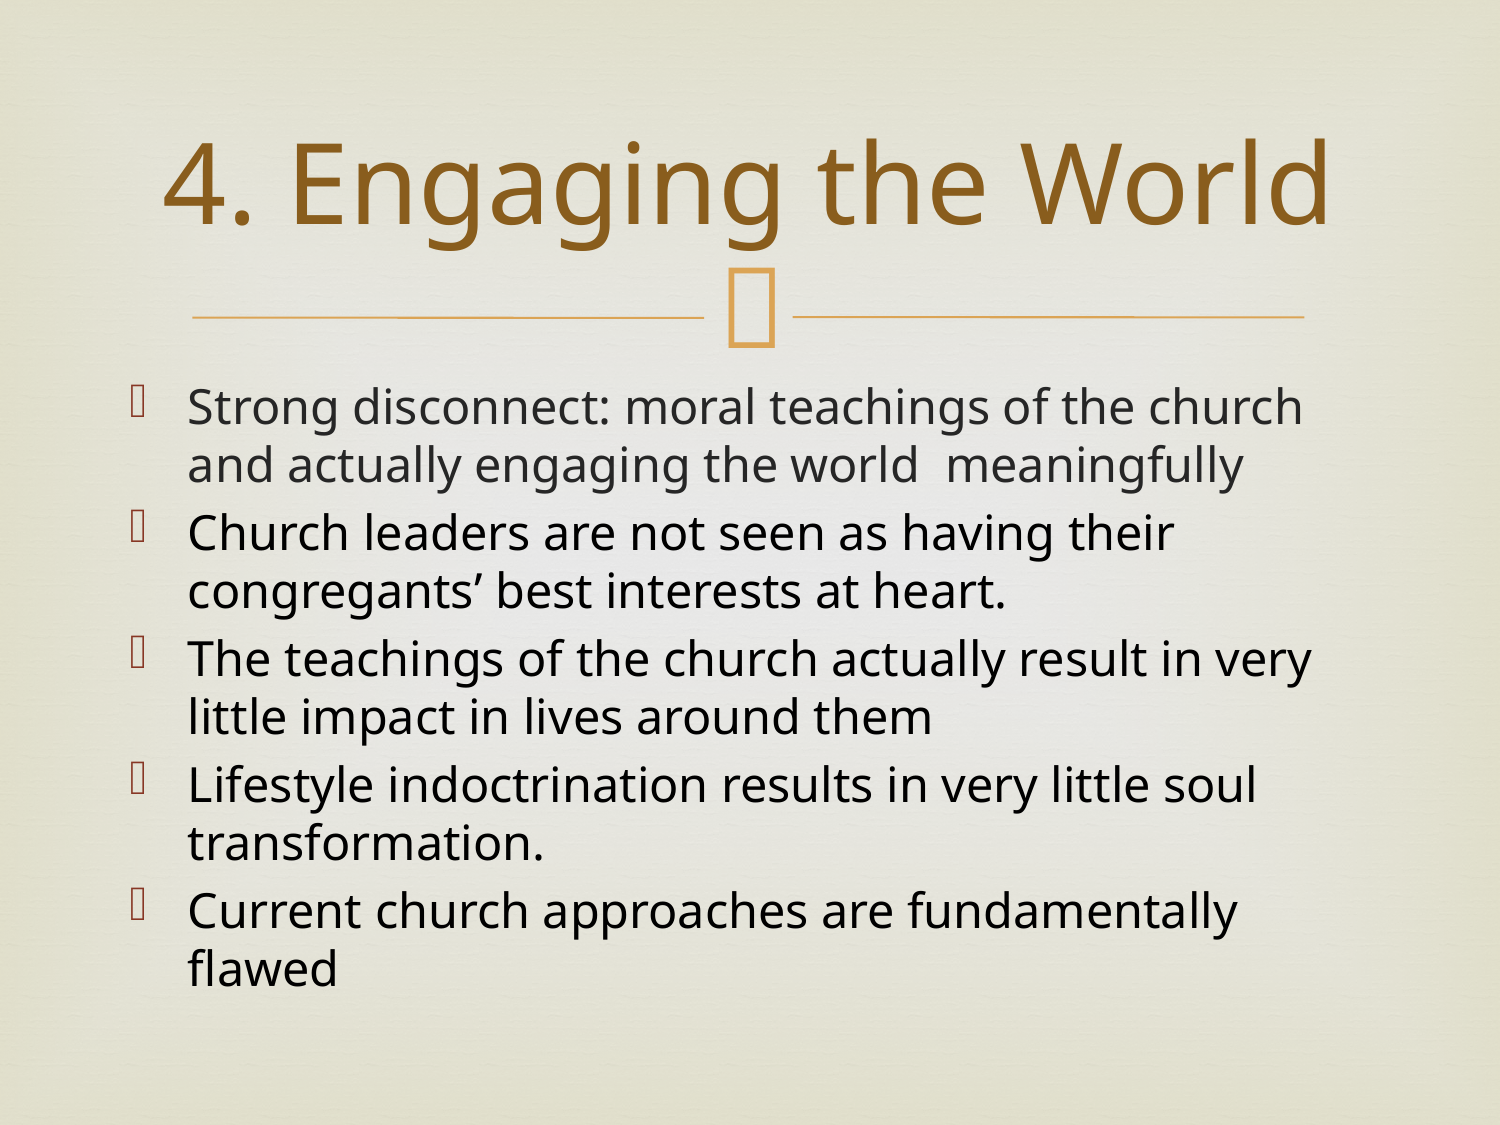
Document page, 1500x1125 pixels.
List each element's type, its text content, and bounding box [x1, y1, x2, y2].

list Strong disconnect: moral teachings of the church and actually engaging the world meaningfully Church leaders are not seen as having their congregants’ best interests at heart. The teachings of the church actually result in very little impact in lives around them Lifestyle indoctrination results in very little soul transformation. Current church approaches are fundamentally flawed [114, 368, 1386, 1005]
title 4. Engaging the World [112, 93, 1386, 267]
